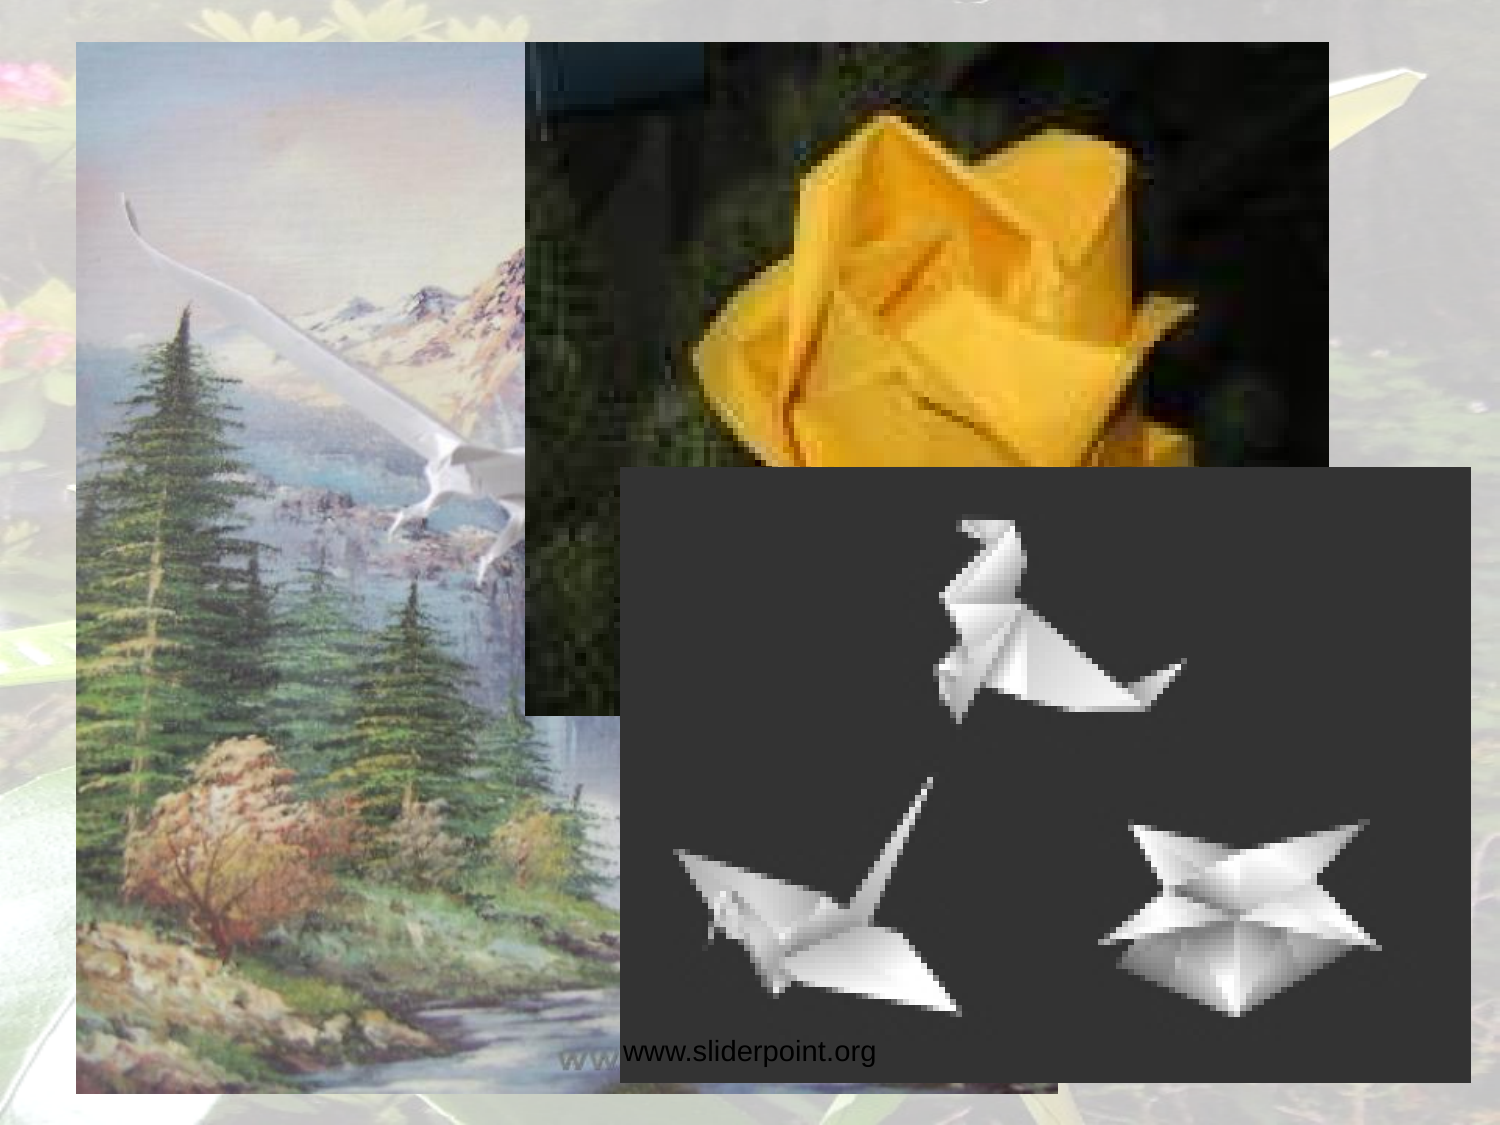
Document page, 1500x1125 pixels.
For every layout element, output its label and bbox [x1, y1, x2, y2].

picture [76, 42, 1471, 1095]
